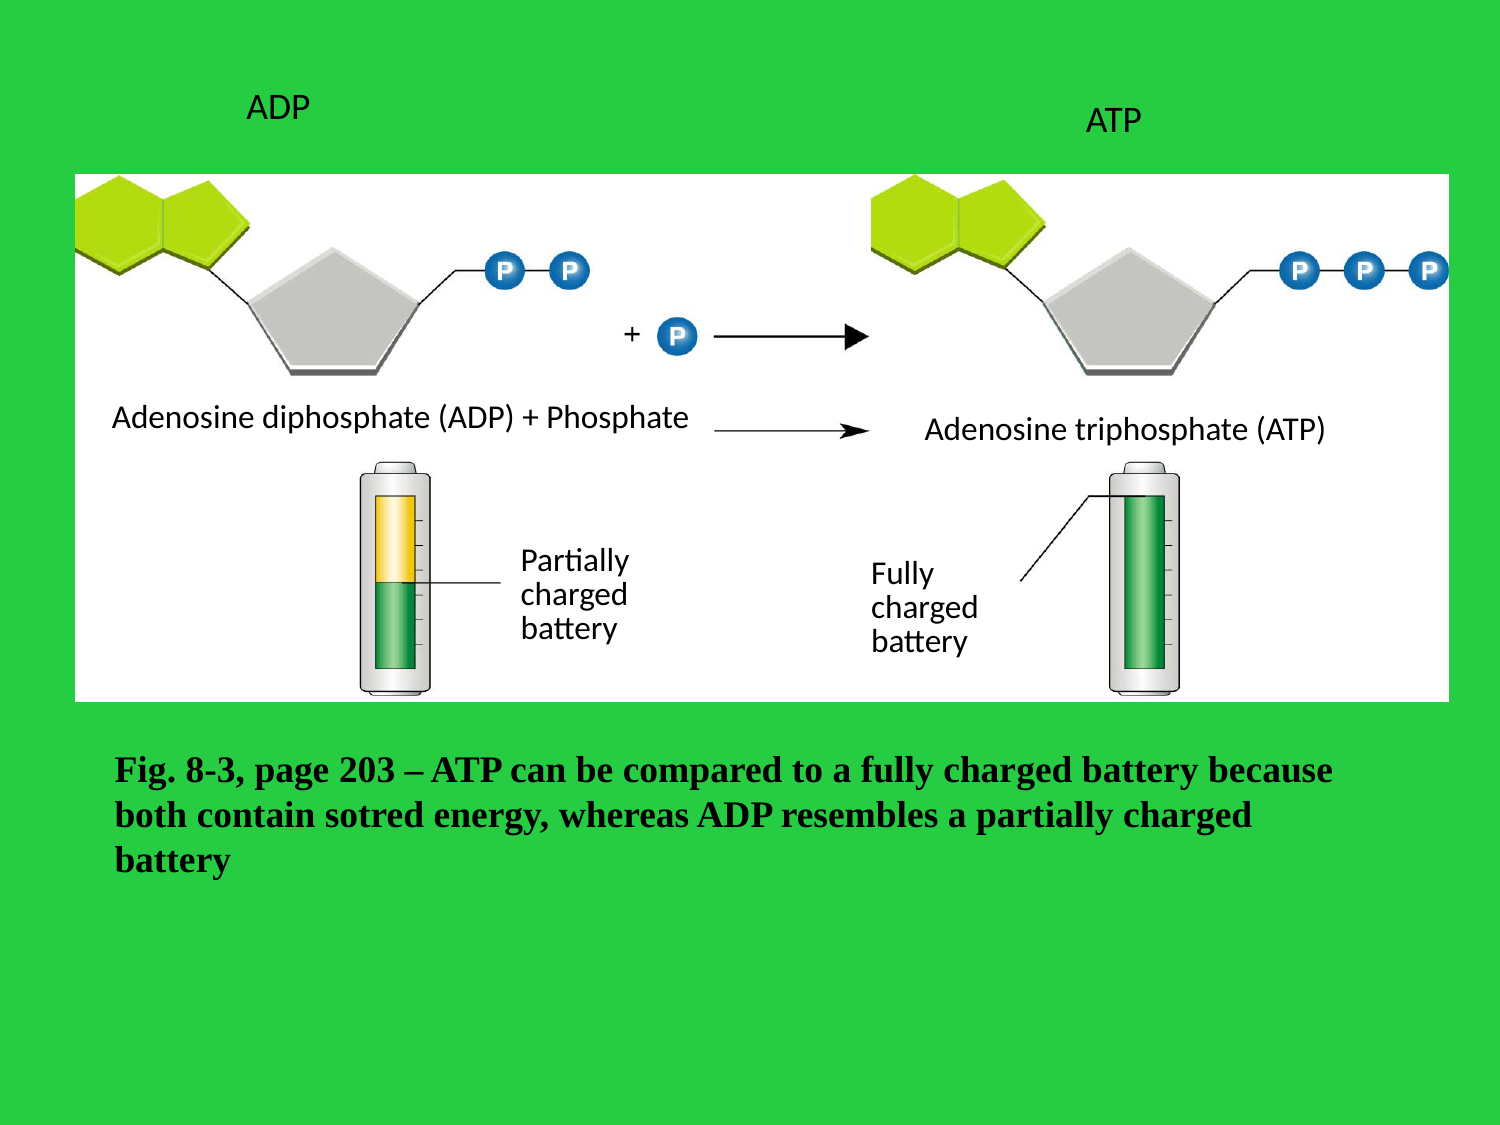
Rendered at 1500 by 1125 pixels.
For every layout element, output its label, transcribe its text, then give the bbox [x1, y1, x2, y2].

text_box ATP [1071, 87, 1158, 148]
text_box Fig. 8-3, page 203 – ATP can be compared to a fully charged battery because both contain sotred energy, whereas ADP resembles a partially charged battery [99, 737, 1388, 888]
picture [74, 174, 1449, 702]
text_box ADP [231, 74, 326, 135]
